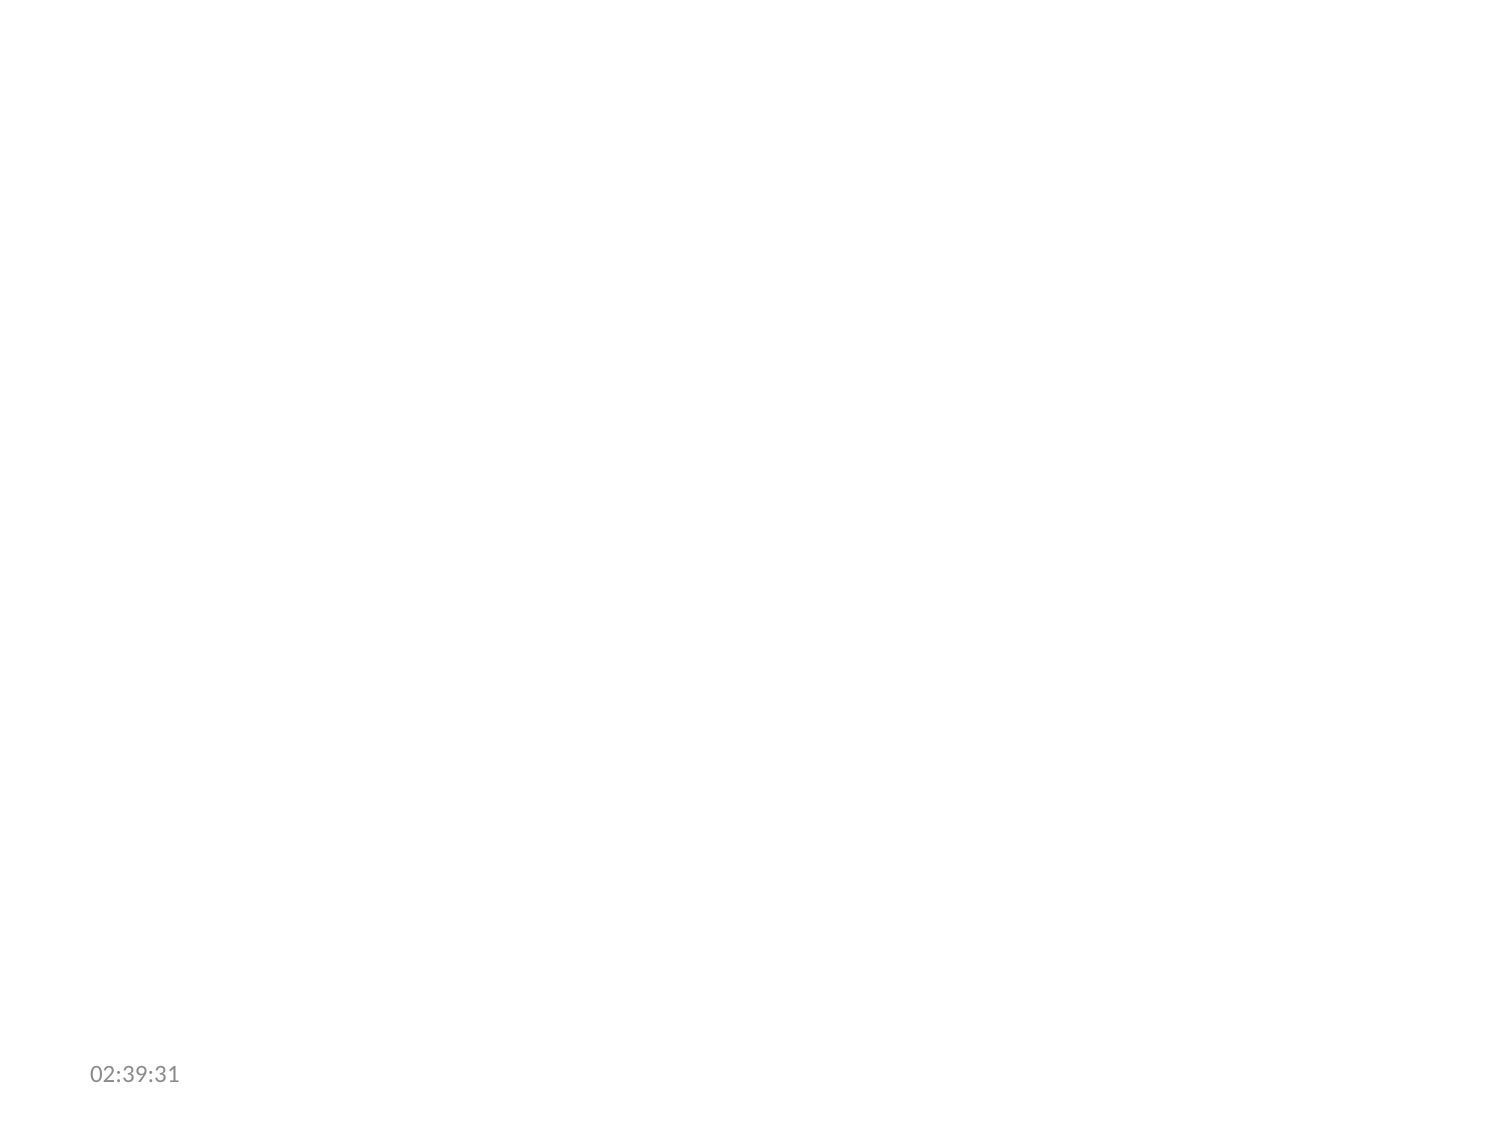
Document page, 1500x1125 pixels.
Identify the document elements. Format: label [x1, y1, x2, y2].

slide_number [75, 1042, 425, 1103]
